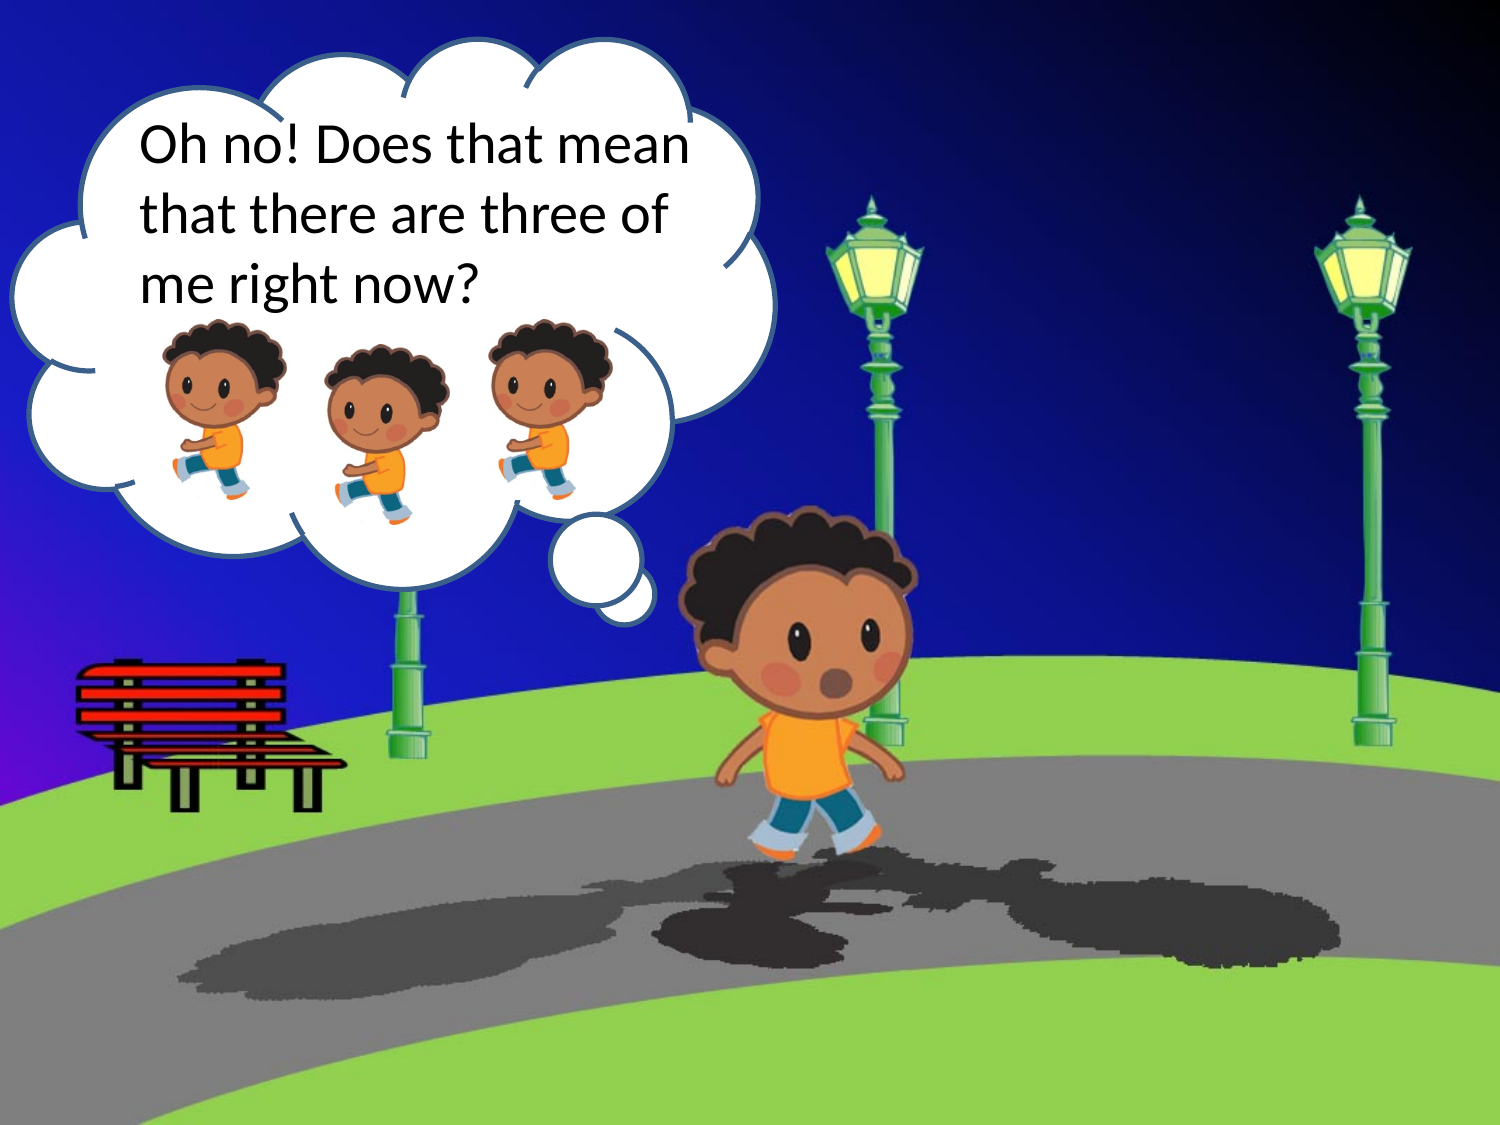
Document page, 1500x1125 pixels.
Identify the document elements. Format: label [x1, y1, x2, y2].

text_box [12, 37, 776, 588]
picture [0, 0, 1500, 1125]
